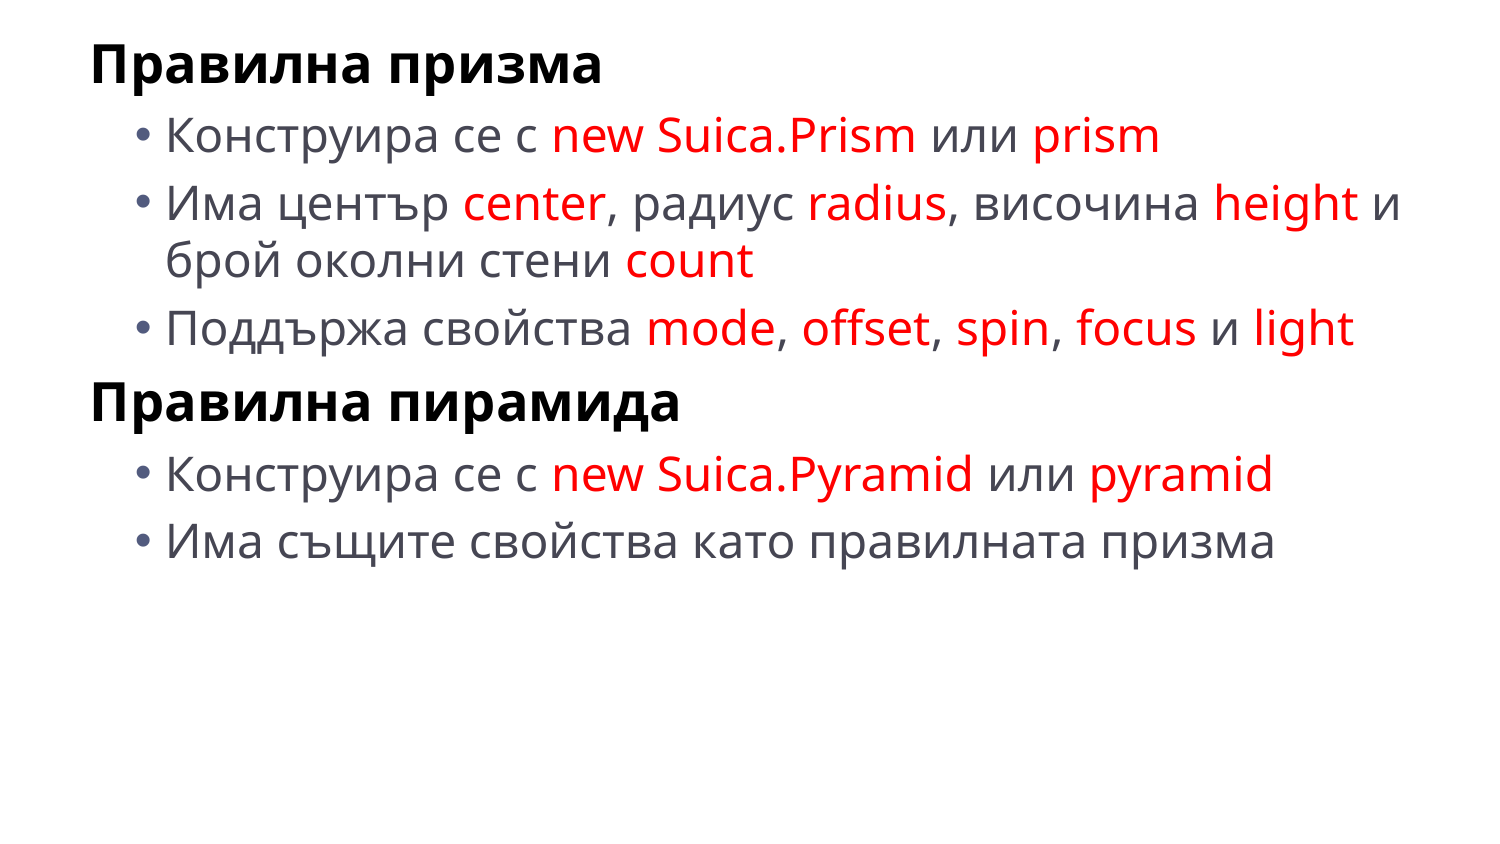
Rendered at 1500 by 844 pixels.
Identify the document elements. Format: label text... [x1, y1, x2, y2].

list Правилна призма Конструира се с new Suica.Prism или prism Има център center, радиус radius, височина height и брой околни стени count Поддържа свойства mode, offset, spin, focus и light Правилна пирамида Конструира се с new Suica.Pyramid или pyramid Има същите свойства като правилната призма [75, 21, 1475, 835]
